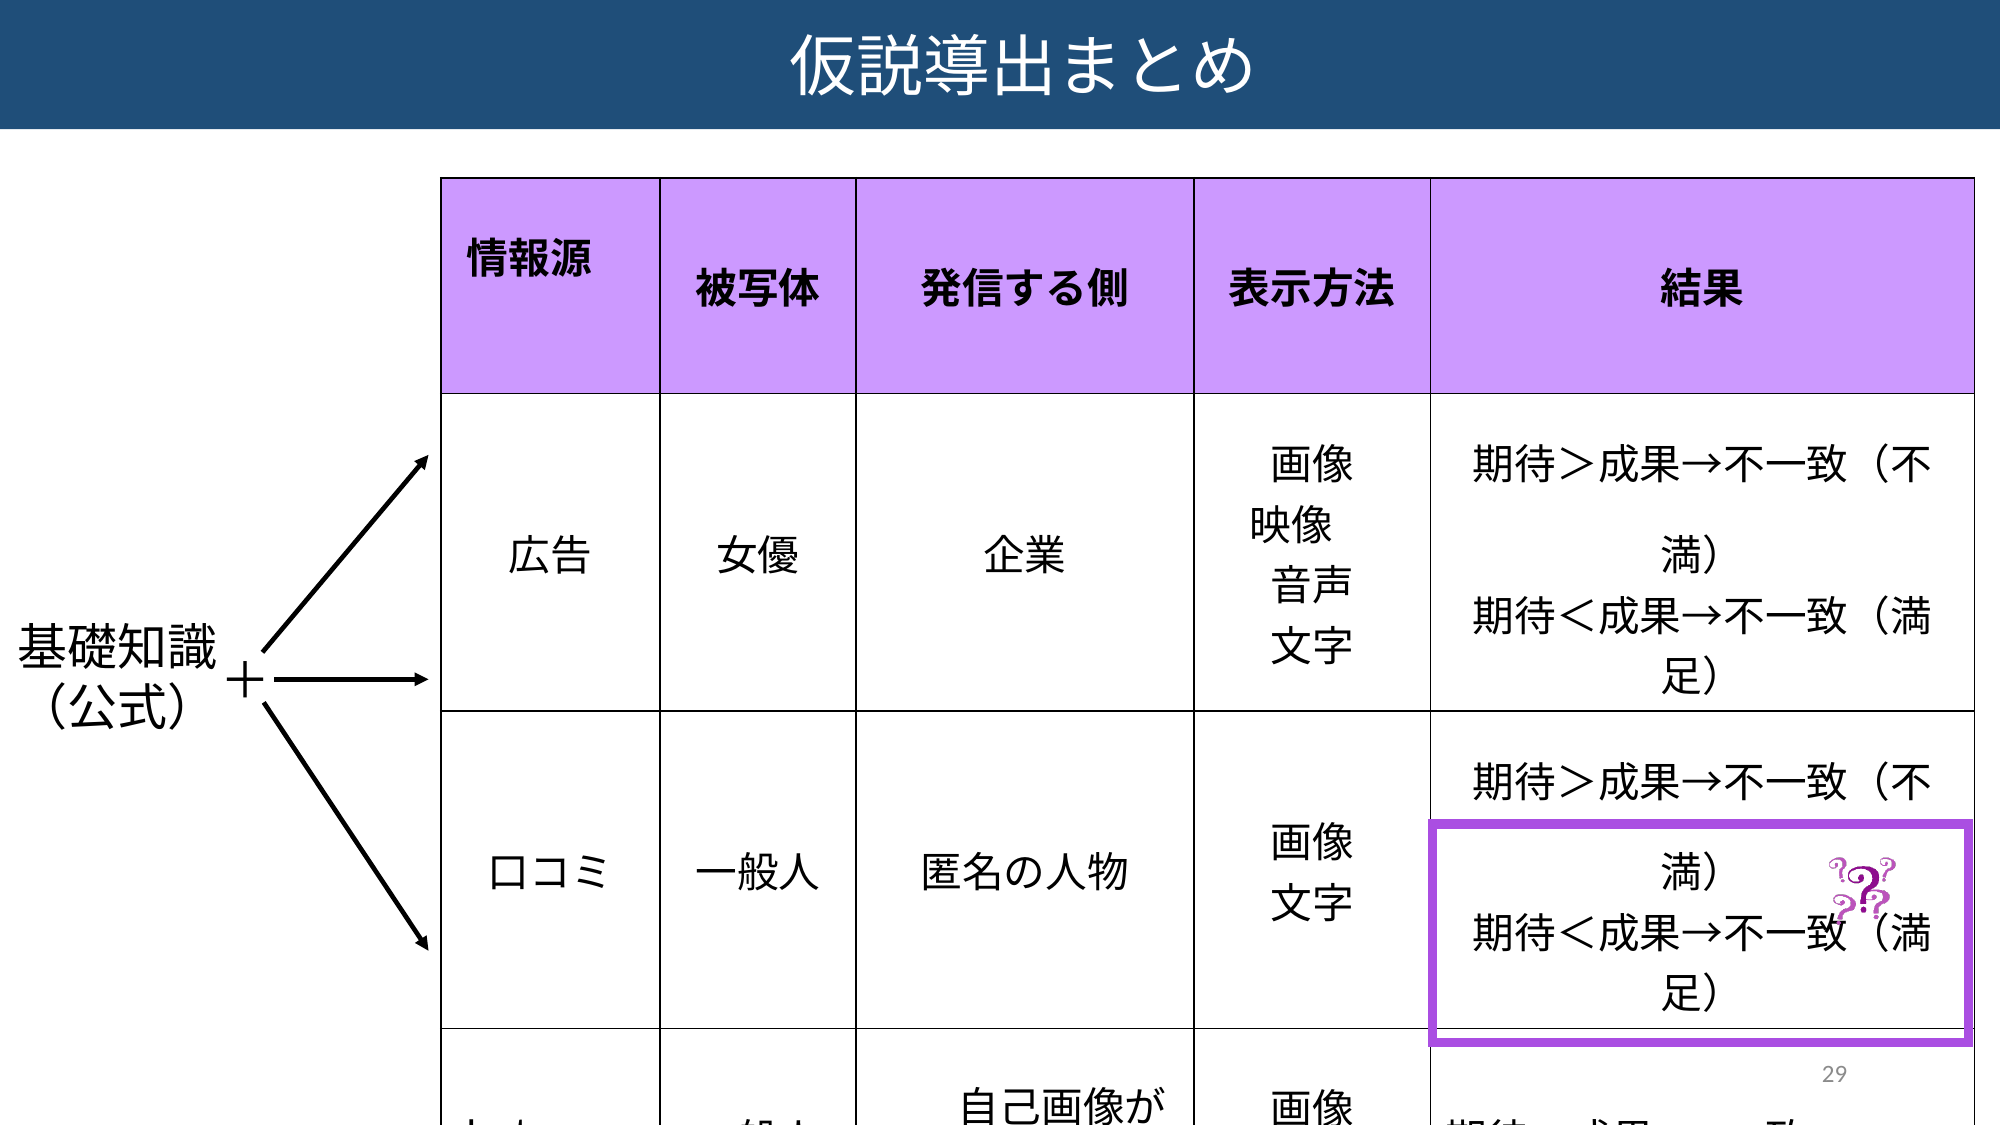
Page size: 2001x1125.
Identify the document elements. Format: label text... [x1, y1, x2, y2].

table_cell Instagram [442, 1029, 659, 1125]
table_cell 期待＞成果→不一致（不満） 期待＜成果→不一致（満足） [1431, 712, 1974, 1028]
text_box 基礎知識 （公式） [0, 607, 246, 743]
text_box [262, 454, 429, 653]
table_cell 画像 文字 [1195, 712, 1430, 1028]
table_cell 期待＞成果→不一致（不満） 期待＜成果→不一致（満足） [1431, 394, 1974, 710]
table_header 発信する側 [857, 179, 1193, 393]
table_header 被写体 [661, 179, 855, 393]
table_cell 画像 文字 [1195, 1029, 1430, 1125]
table_cell 広告 [442, 394, 659, 710]
table_cell 企業 [857, 394, 1193, 710]
text_box [1431, 823, 1970, 1044]
table_header 結果 [1431, 179, 1974, 393]
table_cell 女優 [661, 394, 855, 710]
table_cell 期待＝成果 → 一致 [1431, 1029, 1974, 1125]
text_box [0, 0, 774, 130]
title 仮説導出まとめ [774, 0, 2000, 178]
table_cell 匿名の人物 [857, 712, 1193, 1028]
table_header 情報源 [442, 179, 659, 393]
picture [1827, 855, 1898, 926]
table_cell 画像 映像 音声 文字 [1195, 394, 1430, 710]
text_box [263, 702, 429, 951]
table_header 表示方法 [1195, 179, 1430, 393]
table_cell 自己画像がある人物 [857, 1029, 1193, 1125]
table_cell 口コミ [442, 712, 659, 1028]
table_cell 一般人 [661, 1029, 855, 1125]
text_box ＋ [205, 641, 294, 717]
slide_number 29 [1412, 1042, 1863, 1103]
table_cell 一般人 [661, 712, 855, 1028]
